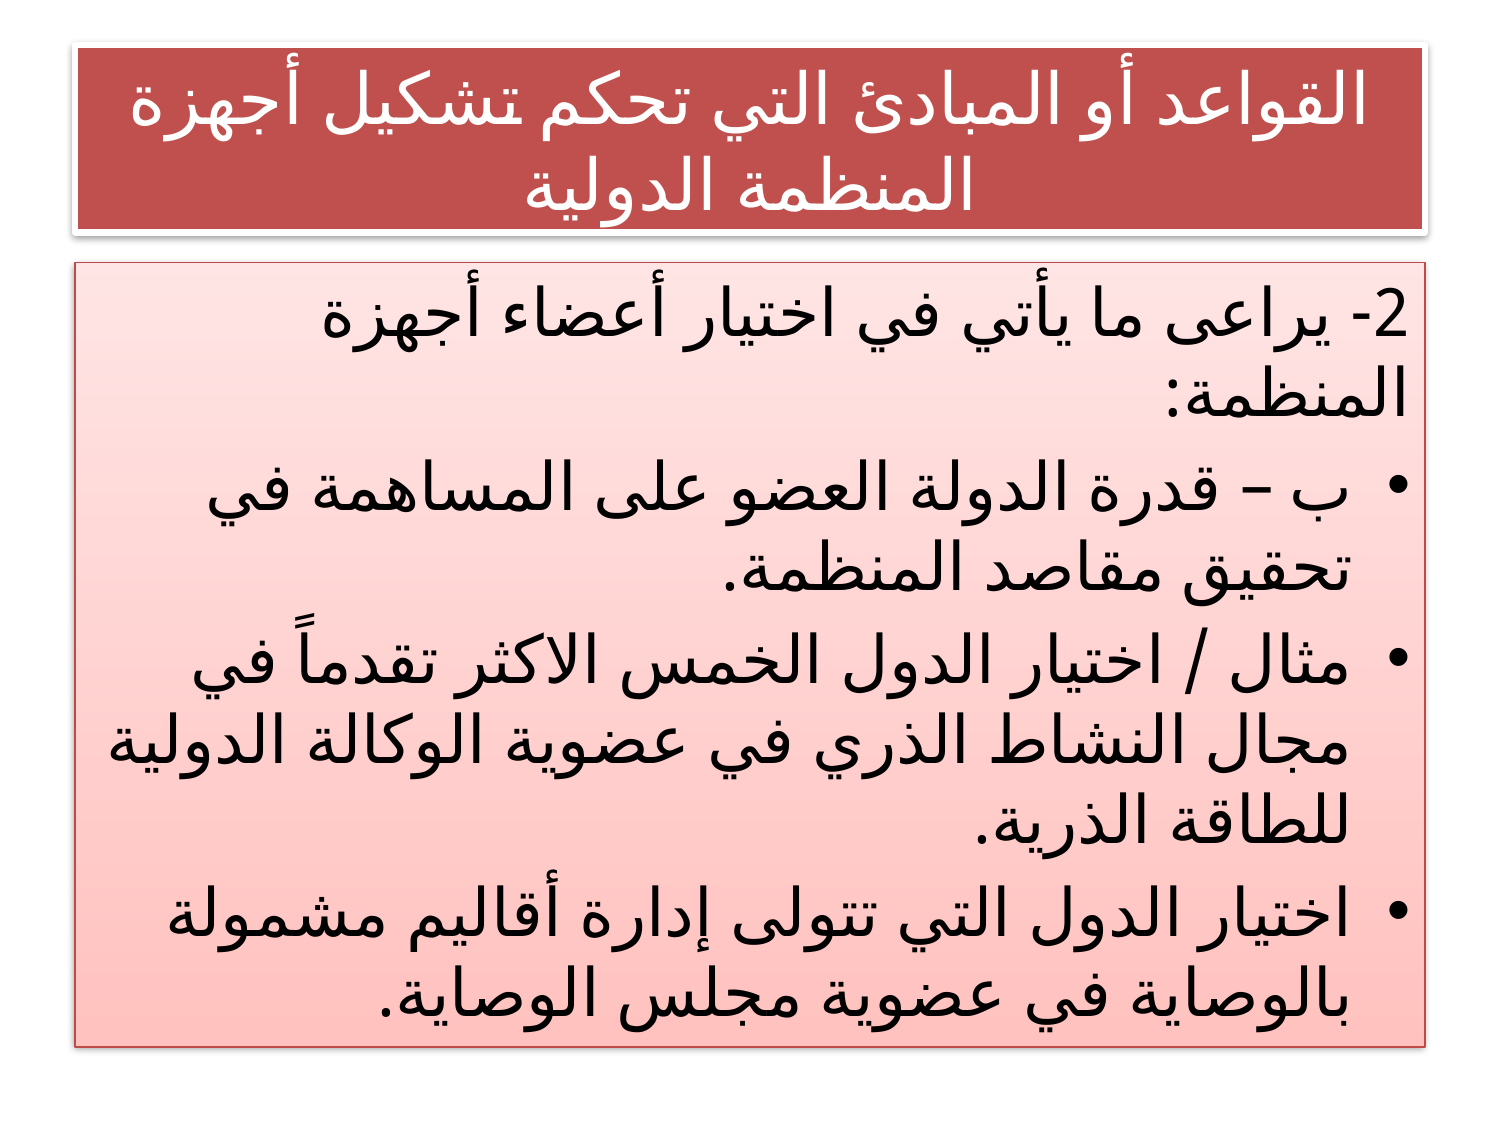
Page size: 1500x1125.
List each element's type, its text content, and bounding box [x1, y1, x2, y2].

title القواعد أو المبادئ التي تحكم تشكيل أجهزة المنظمة الدولية [72, 42, 1428, 236]
list 2- يراعى ما يأتي في اختيار أعضاء أجهزة المنظمة: ب – قدرة الدولة العضو على المساهمة في تحقيق مقاصد المنظمة. مثال / اختيار الدول الخمس الاكثر تقدماً في مجال النشاط الذري في عضوية الوكالة الدولية للطاقة الذرية. اختيار الدول التي تتولى إدارة أقاليم مشمولة بالوصاية في عضوية مجلس الوصاية. [74, 262, 1426, 1048]
